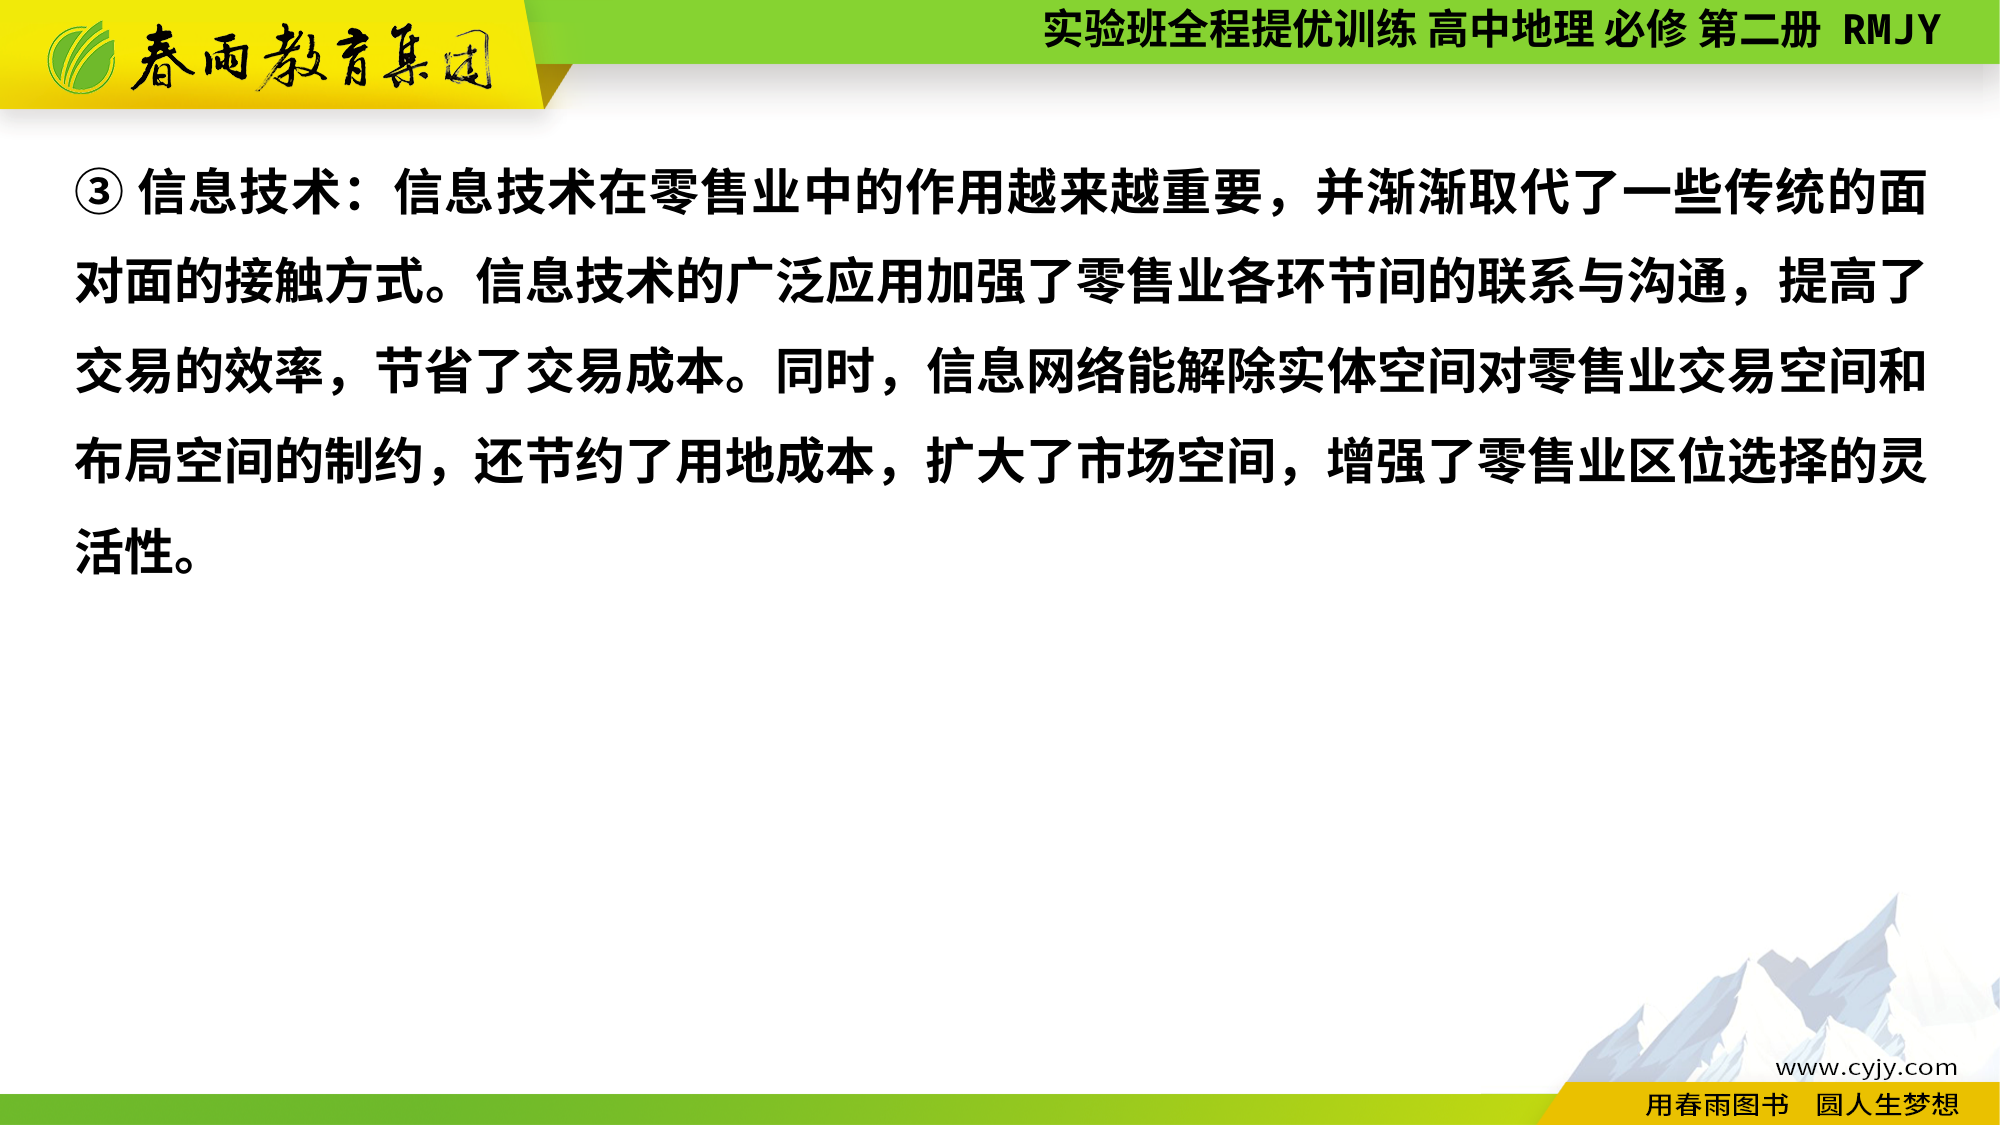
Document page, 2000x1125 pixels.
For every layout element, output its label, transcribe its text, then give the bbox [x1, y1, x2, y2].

list ③信息技术：信息技术在零售业中的作用越来越重要，并渐渐取代了一些传统的面对面的接触方式。信息技术的广泛应用加强了零售业各环节间的联系与沟通，提高了交易的效率，节省了交易成本。同时，信息网络能解除实体空间对零售业交易空间和布局空间的制约，还节约了用地成本，扩大了市场空间，增强了零售业区位选择的灵活性。 [59, 122, 1944, 581]
picture [0, 0, 2000, 1125]
